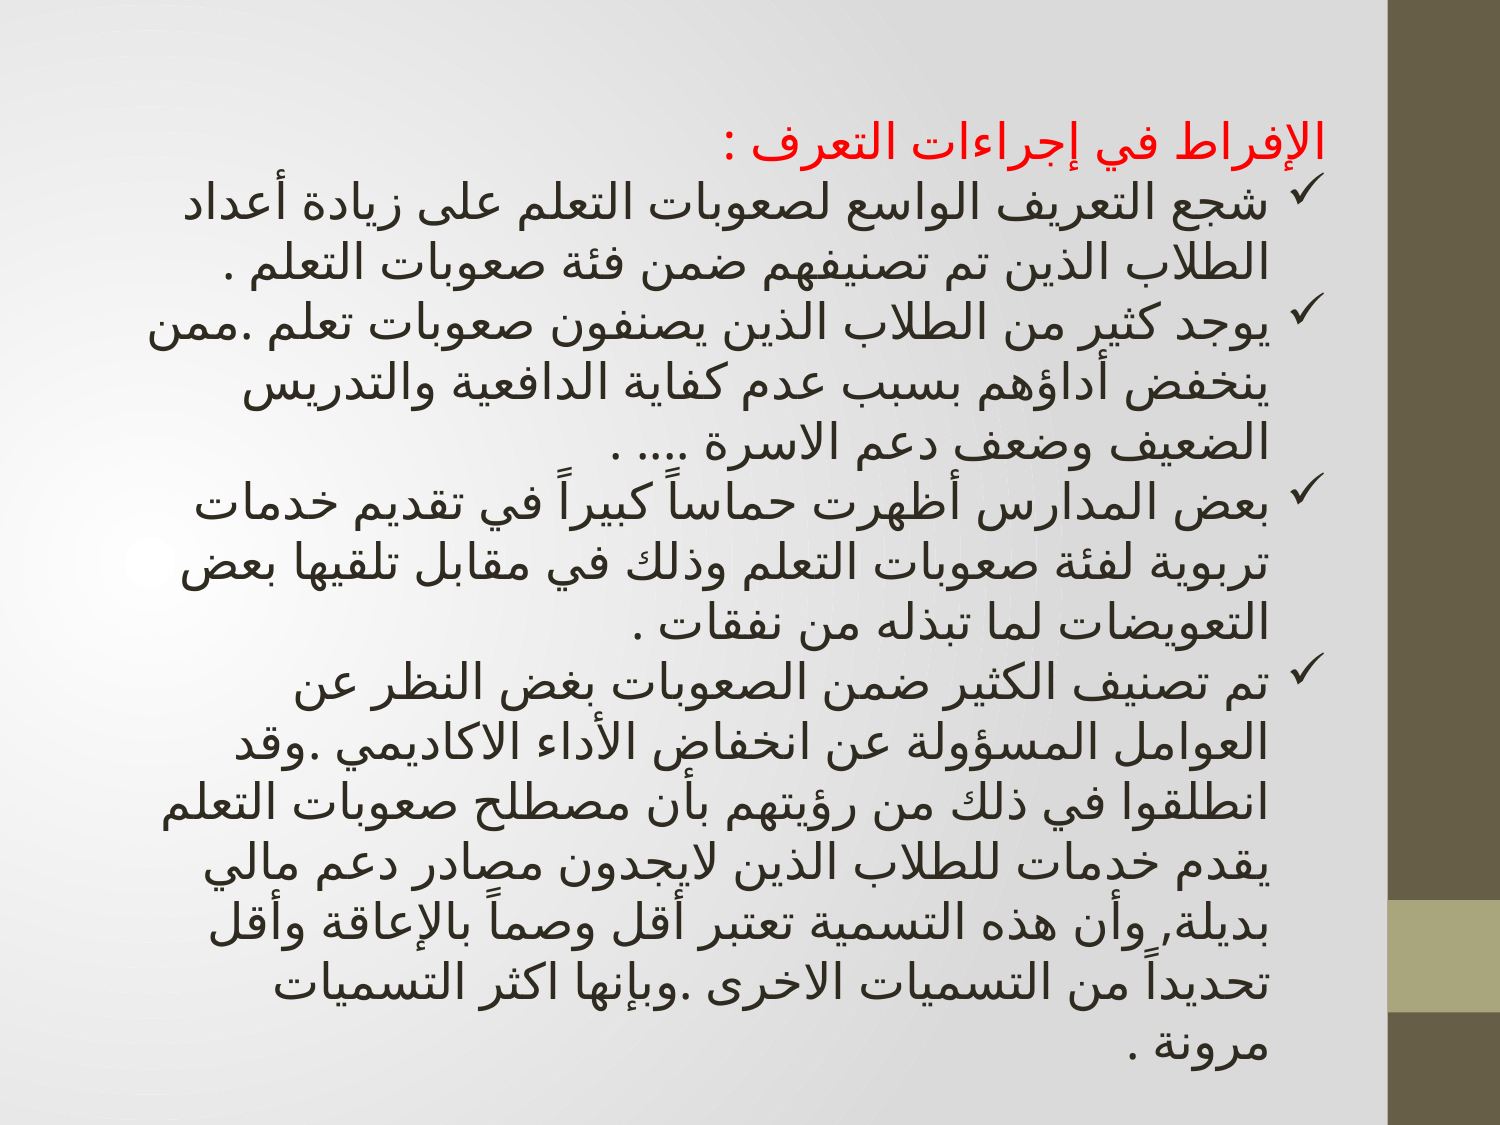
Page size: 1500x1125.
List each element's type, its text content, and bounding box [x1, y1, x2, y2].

text_box الإفراط في إجراءات التعرف : شجع التعريف الواسع لصعوبات التعلم على زيادة أعداد الطلاب الذين تم تصنيفهم ضمن فئة صعوبات التعلم . يوجد كثير من الطلاب الذين يصنفون صعوبات تعلم .ممن ينخفض أداؤهم بسبب عدم كفاية الدافعية والتدريس الضعيف وضعف دعم الاسرة .... . بعض المدارس أظهرت حماساً كبيراً في تقديم خدمات تربوية لفئة صعوبات التعلم وذلك في مقابل تلقيها بعض التعويضات لما تبذله من نفقات . تم تصنيف الكثير ضمن الصعوبات بغض النظر عن العوامل المسؤولة عن انخفاض الأداء الاكاديمي .وقد انطلقوا في ذلك من رؤيتهم بأن مصطلح صعوبات التعلم يقدم خدمات للطلاب الذين لايجدون مصادر دعم مالي بديلة, وأن هذه التسمية تعتبر أقل وصماً بالإعاقة وأقل تحديداً من التسميات الاخرى .وبإنها اكثر التسميات مرونة . [125, 101, 1343, 1125]
